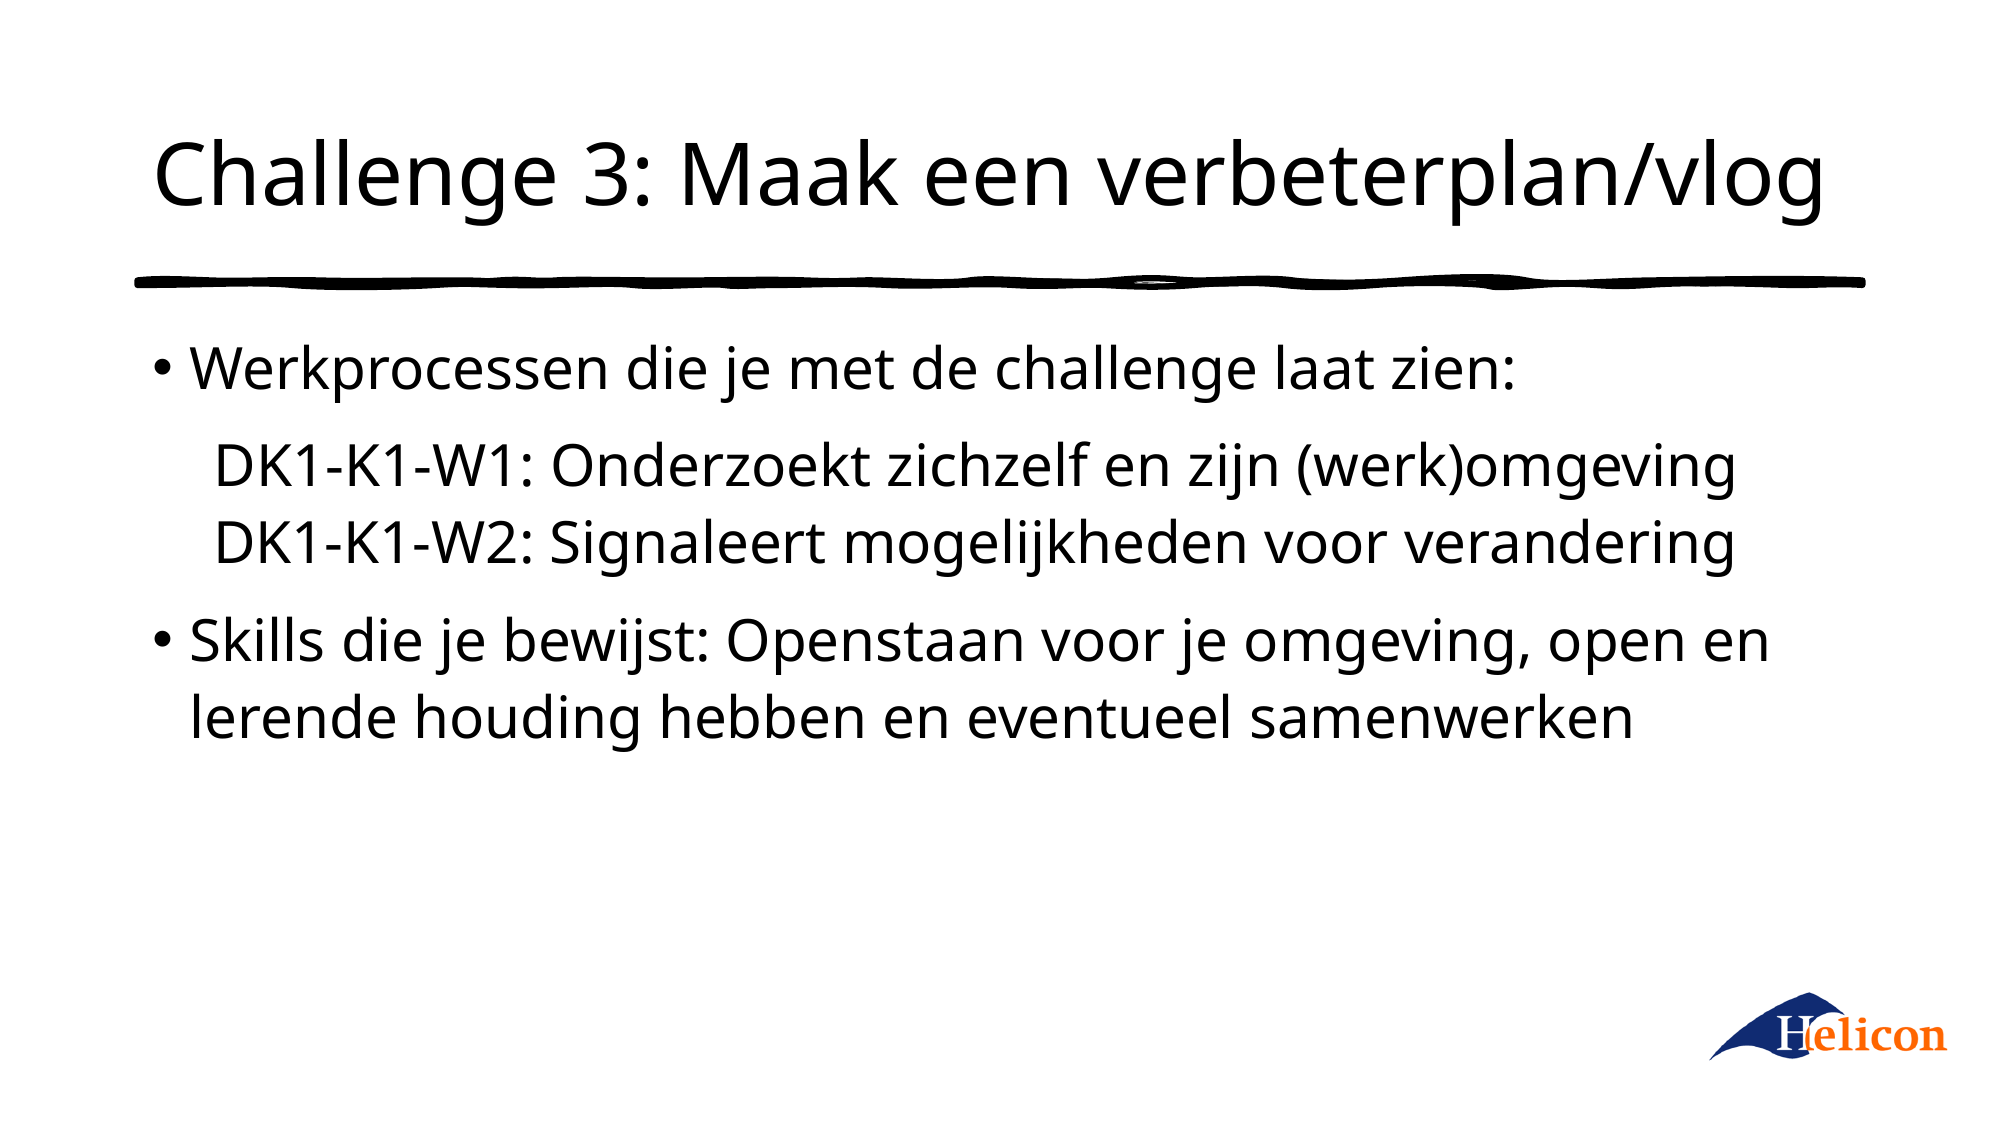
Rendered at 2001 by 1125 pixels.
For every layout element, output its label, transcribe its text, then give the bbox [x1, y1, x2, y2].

picture [1671, 952, 2000, 1125]
title Challenge 3: Maak een verbeterplan/vlog [137, 61, 1863, 280]
list Werkprocessen die je met de challenge laat zien: DK1-K1-W1: Onderzoekt zichzelf en zijn (werk)omgeving DK1-K1-W2: Signaleert mogelijkheden voor verandering Skills die je bewijst: Openstaan voor je omgeving, open en lerende houding hebben en eventueel samenwerken [137, 316, 1863, 1014]
